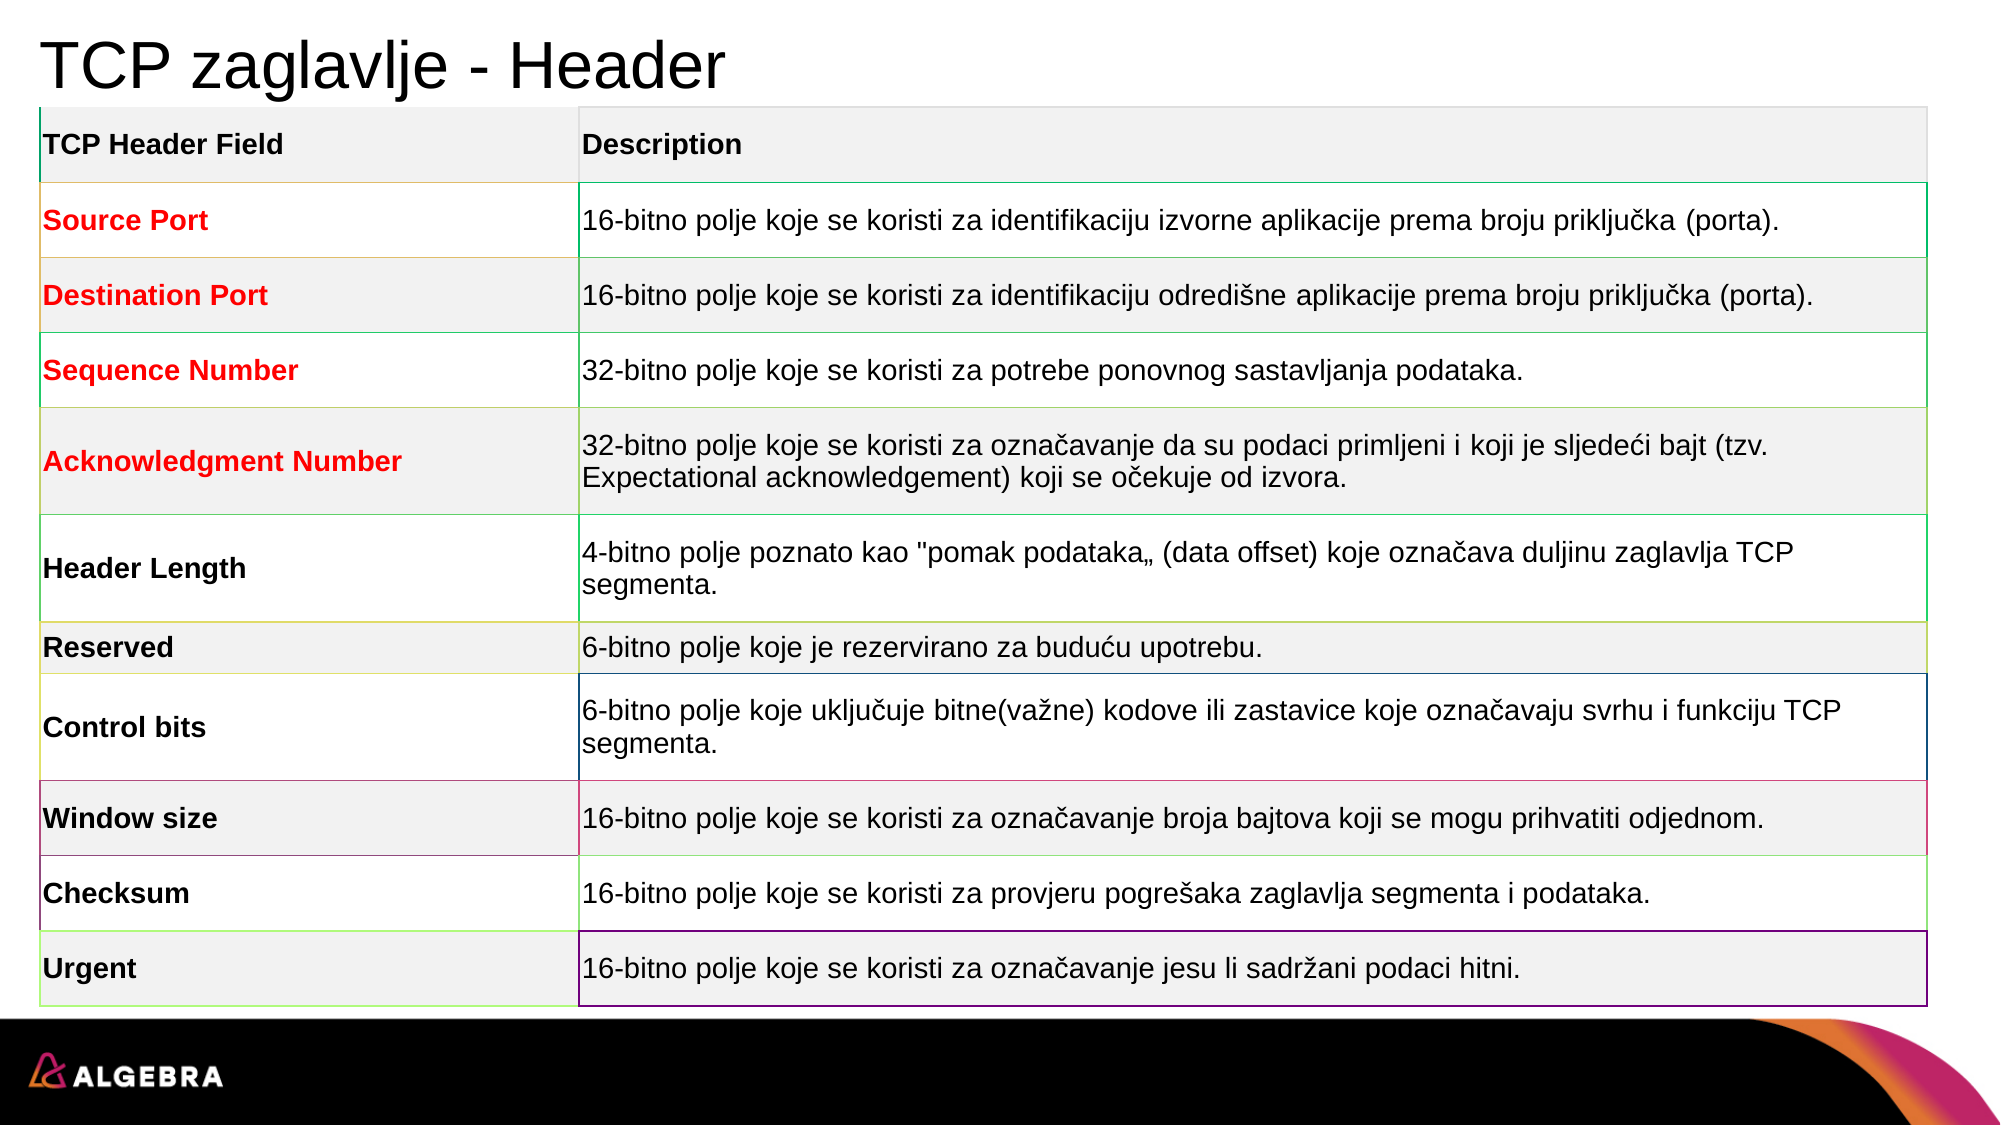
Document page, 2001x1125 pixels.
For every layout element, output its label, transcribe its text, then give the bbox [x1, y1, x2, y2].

table_cell 16-bitno polje koje se koristi za identifikaciju izvorne aplikacije prema broju priključka (porta). [580, 183, 1926, 257]
table_cell Control bits [41, 674, 578, 780]
table_header TCP Header Field [41, 107, 578, 182]
table_cell 32-bitno polje koje se koristi za označavanje da su podaci primljeni i koji je sljedeći bajt (tzv. Expectational acknowledgement) koji se očekuje od izvora. [580, 408, 1926, 514]
table_header Description [580, 108, 1926, 182]
table_cell Source Port [41, 183, 578, 257]
table_cell 16-bitno polje koje se koristi za provjeru pogrešaka zaglavlja segmenta i podataka. [580, 856, 1926, 930]
table_cell Checksum [41, 856, 578, 930]
table_cell Urgent [41, 932, 578, 1005]
table_cell Acknowledgment Number [41, 408, 578, 514]
table_cell 4-bitno polje poznato kao "pomak podataka„ (data offset) koje označava duljinu zaglavlja TCP segmenta. [580, 515, 1926, 621]
table_cell 6-bitno polje koje je rezervirano za buduću upotrebu. [580, 623, 1926, 673]
table_cell Header Length [41, 515, 578, 621]
title TCP zaglavlje - Header [39, 23, 1813, 107]
table_cell Destination Port [41, 258, 578, 332]
table_cell 16-bitno polje koje se koristi za označavanje jesu li sadržani podaci hitni. [580, 932, 1926, 1005]
table_cell Sequence Number [41, 333, 578, 407]
table_cell Reserved [41, 623, 578, 673]
table_cell 6-bitno polje koje uključuje bitne(važne) kodove ili zastavice koje označavaju svrhu i funkciju TCP segmenta. [580, 674, 1926, 780]
table_cell 32-bitno polje koje se koristi za potrebe ponovnog sastavljanja podataka. [580, 333, 1926, 407]
table_cell 16-bitno polje koje se koristi za identifikaciju odredišne ​​aplikacije prema broju priključka (porta). [580, 258, 1926, 332]
picture [0, 0, 2001, 1125]
table_cell Window size [41, 781, 578, 855]
table_cell 16-bitno polje koje se koristi za označavanje broja bajtova koji se mogu prihvatiti odjednom. [580, 781, 1926, 855]
